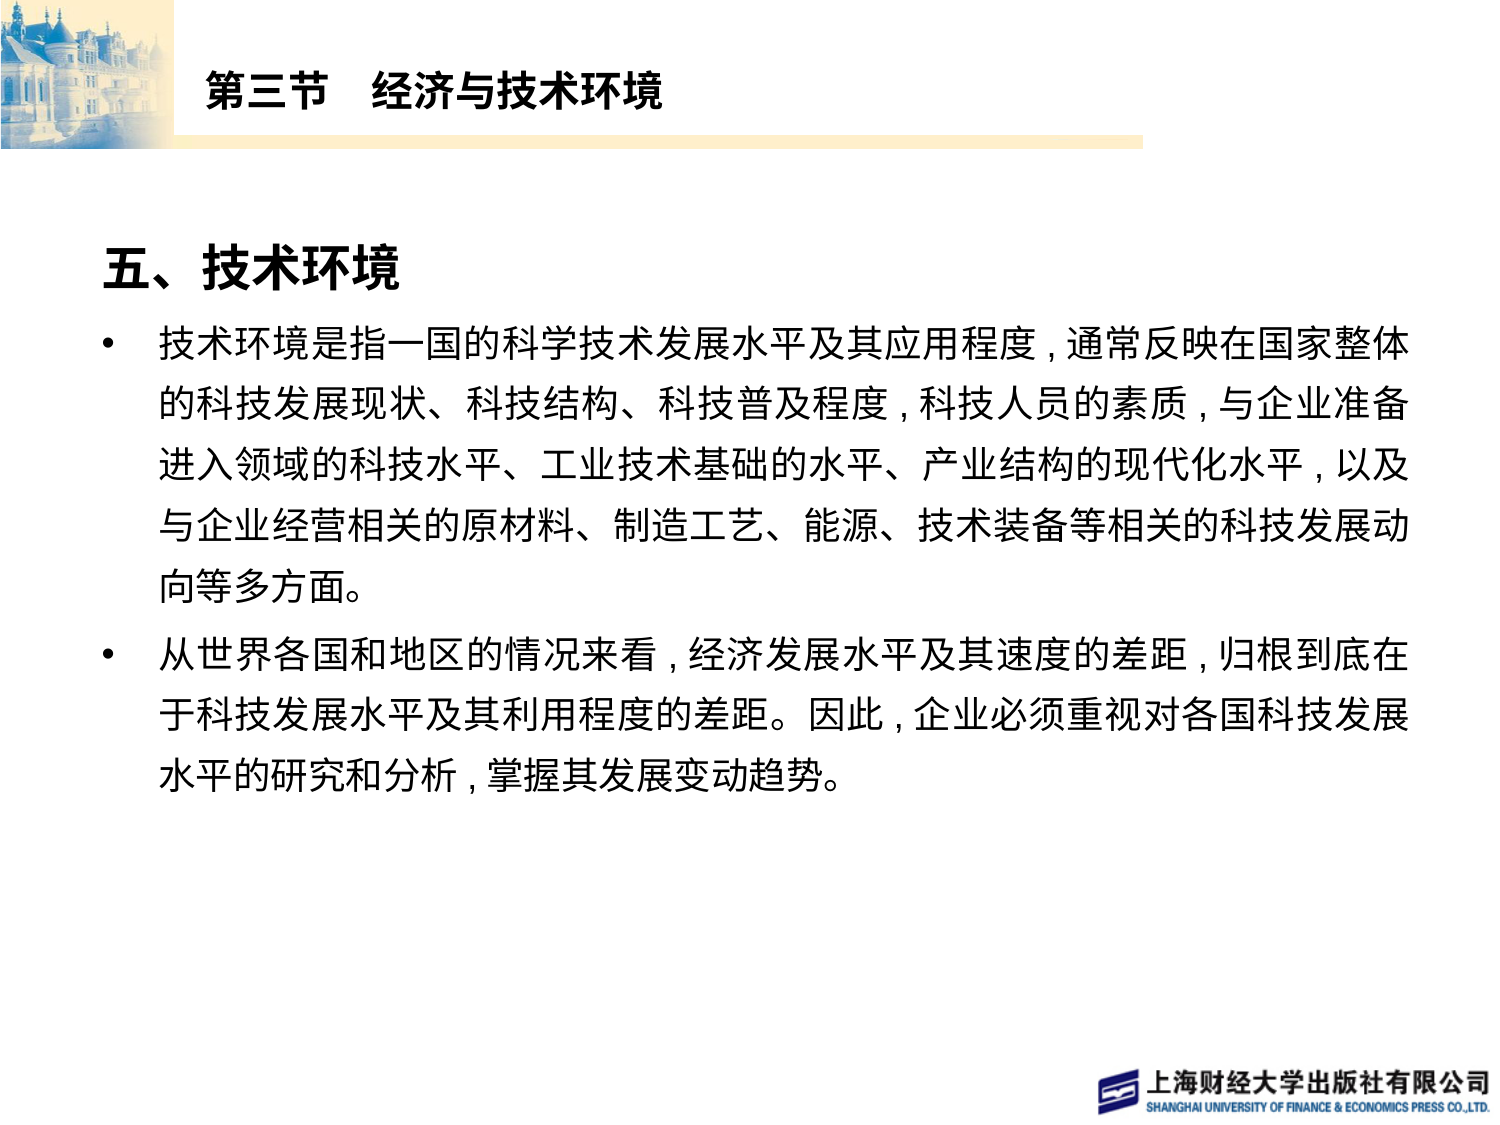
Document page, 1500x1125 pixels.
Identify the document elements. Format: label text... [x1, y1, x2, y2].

list 五、技术环境 技术环境是指一国的科学技术发展水平及其应用程度,通常反映在国家整体的科技发展现状、科技结构、科技普及程度,科技人员的素质,与企业准备进入领域的科技水平、工业技术基础的水平、产业结构的现代化水平,以及与企业经营相关的原材料、制造工艺、能源、技术装备等相关的科技发展动向等多方面。 从世界各国和地区的情况来看,经济发展水平及其速度的差距,归根到底在于科技发展水平及其利用程度的差距。因此,企业必须重视对各国科技发展水平的研究和分析,掌握其发展变动趋势。 [86, 207, 1425, 1071]
title 第三节 经济与技术环境 [189, 36, 1262, 143]
picture [1097, 1065, 1494, 1120]
picture [0, 0, 1143, 149]
